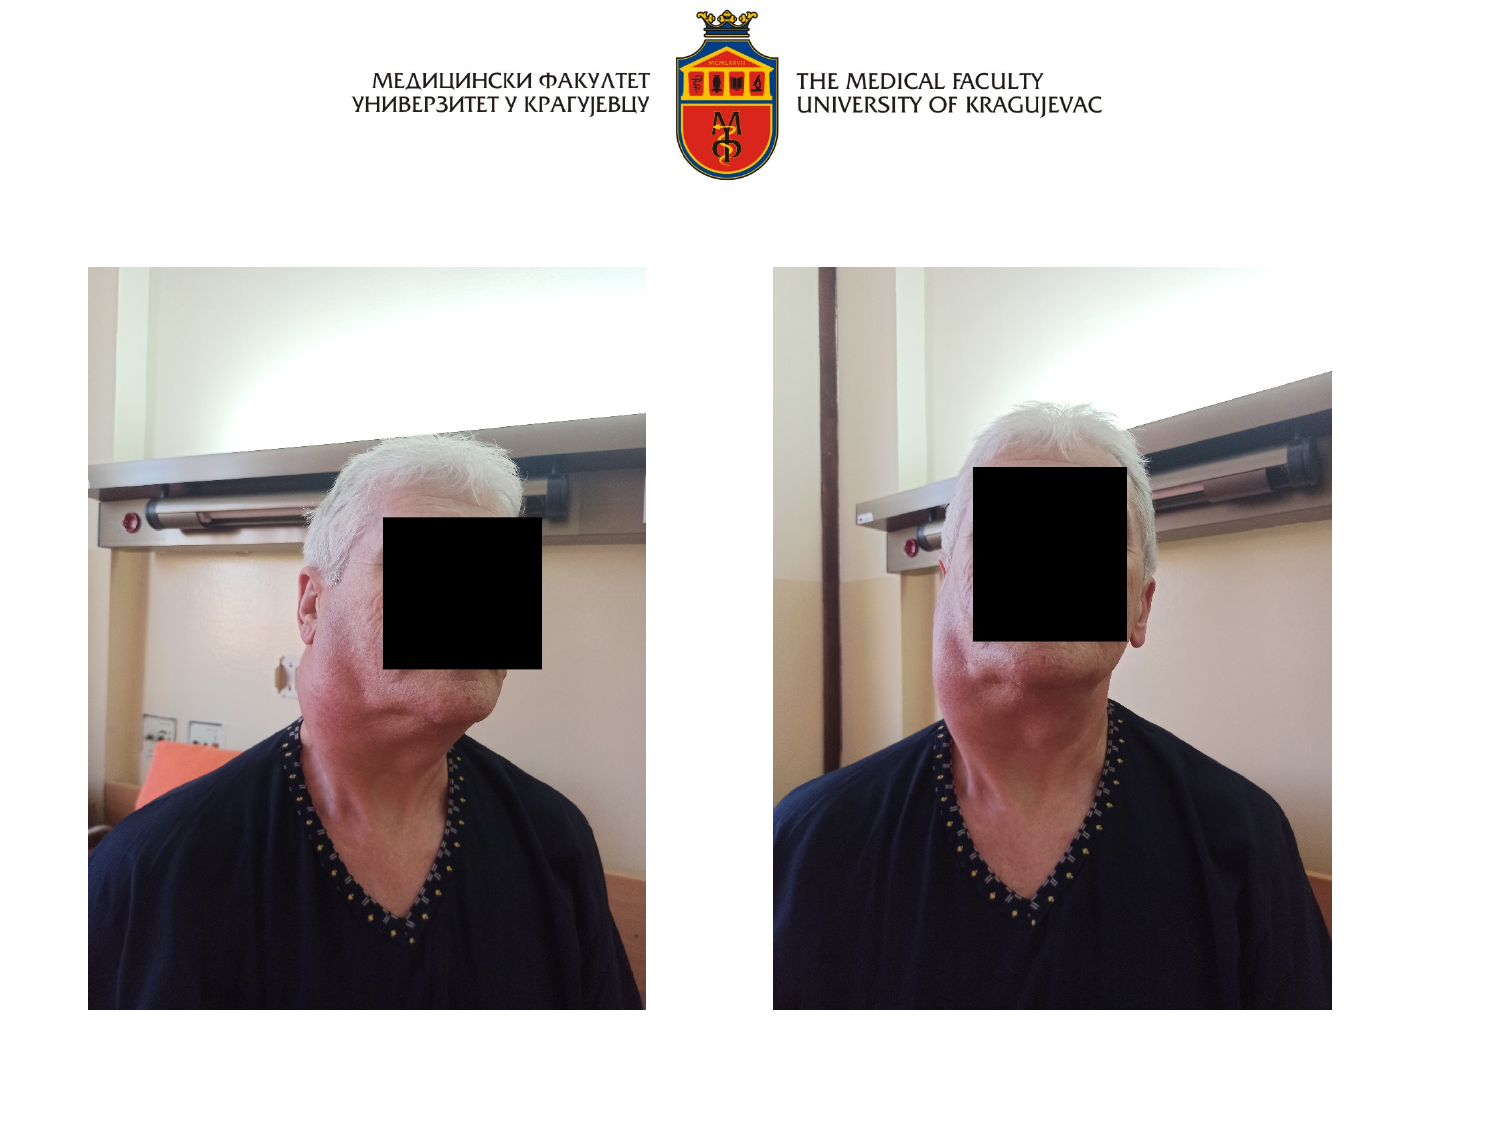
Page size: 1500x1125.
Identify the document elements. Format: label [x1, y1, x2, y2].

list [773, 266, 1332, 1010]
picture [328, 0, 1125, 191]
list [88, 266, 647, 1010]
